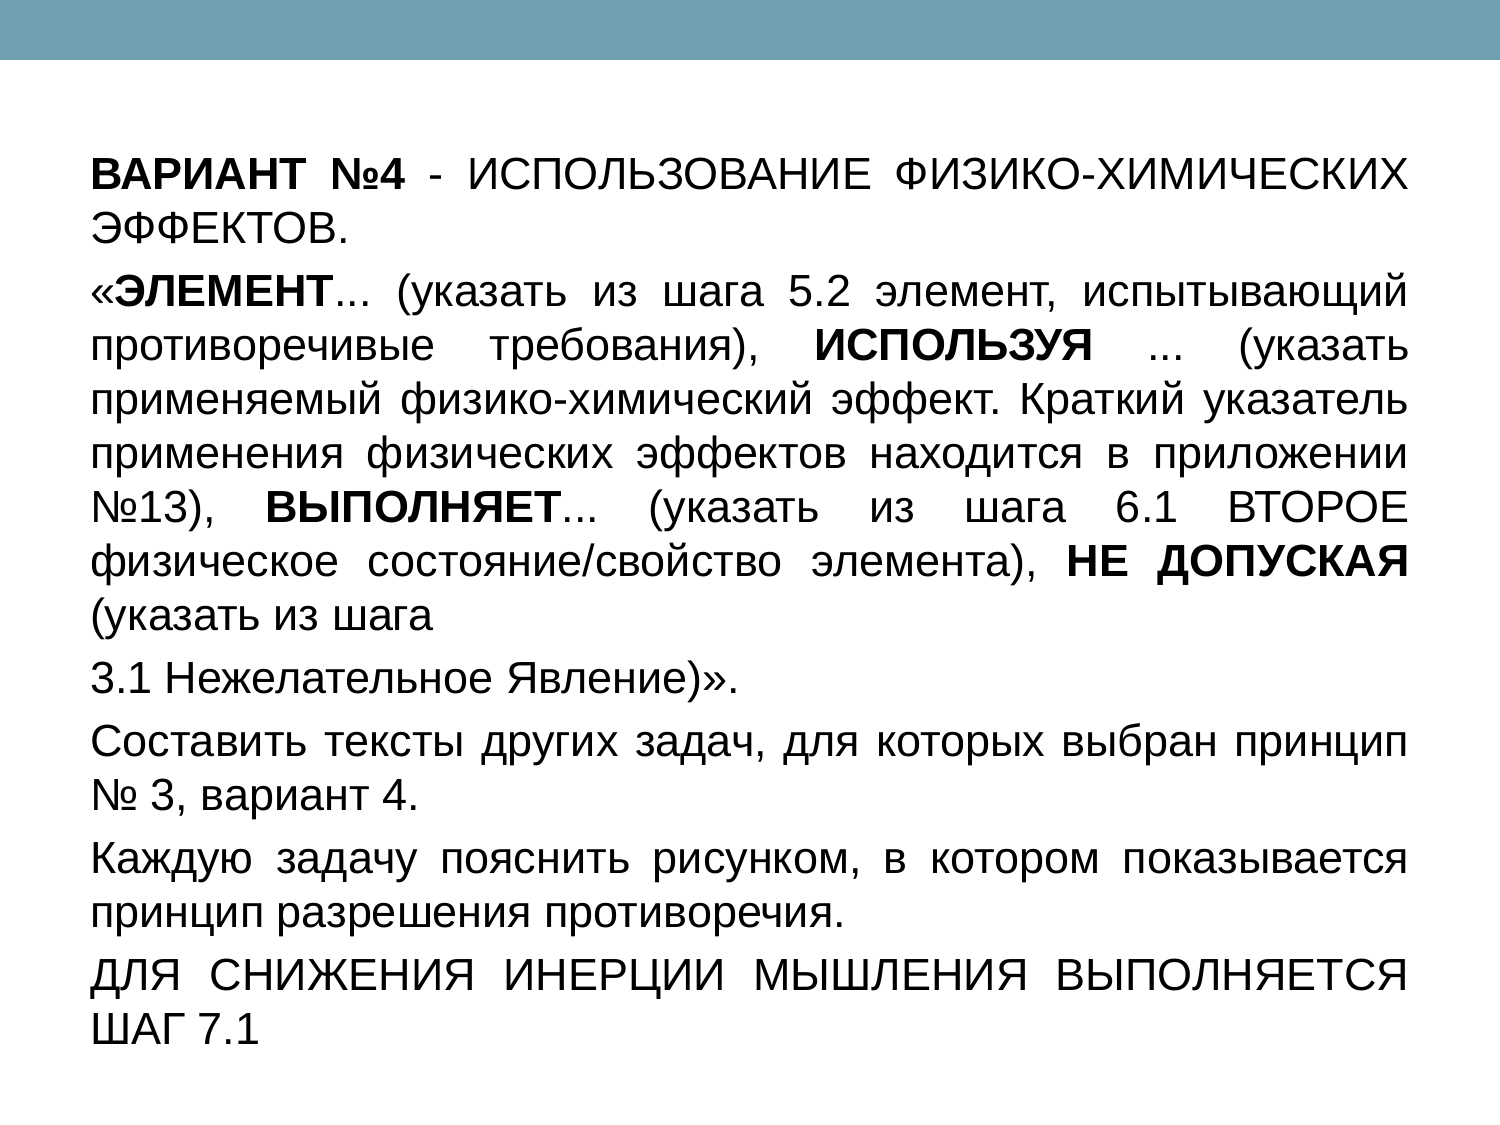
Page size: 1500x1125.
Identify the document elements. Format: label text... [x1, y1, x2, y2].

list ВАРИАНТ №4 - ИСПОЛЬЗОВАНИЕ ФИЗИКО-ХИМИЧЕСКИХ ЭФФЕКТОВ. «ЭЛЕМЕНТ... (указать из шага 5.2 элемент, испытывающий противоречивые требования), ИСПОЛЬЗУЯ ... (указать применяемый физико-химический эффект. Краткий указатель применения физических эффектов находится в приложении №13), ВЫПОЛНЯЕТ... (указать из шага 6.1 ВТОРОЕ физическое состояние/свойство элемента), НЕ ДОПУСКАЯ (указать из шага 3.1 Нежелательное Явление)». Составить тексты других задач, для которых выбран принцип № 3, вариант 4. Каждую задачу пояснить рисунком, в котором показывается принцип разрешения противоречия. ДЛЯ СНИЖЕНИЯ ИНЕРЦИИ МЫШЛЕНИЯ ВЫПОЛНЯЕТСЯ ШАГ 7.1 [75, 137, 1425, 1063]
